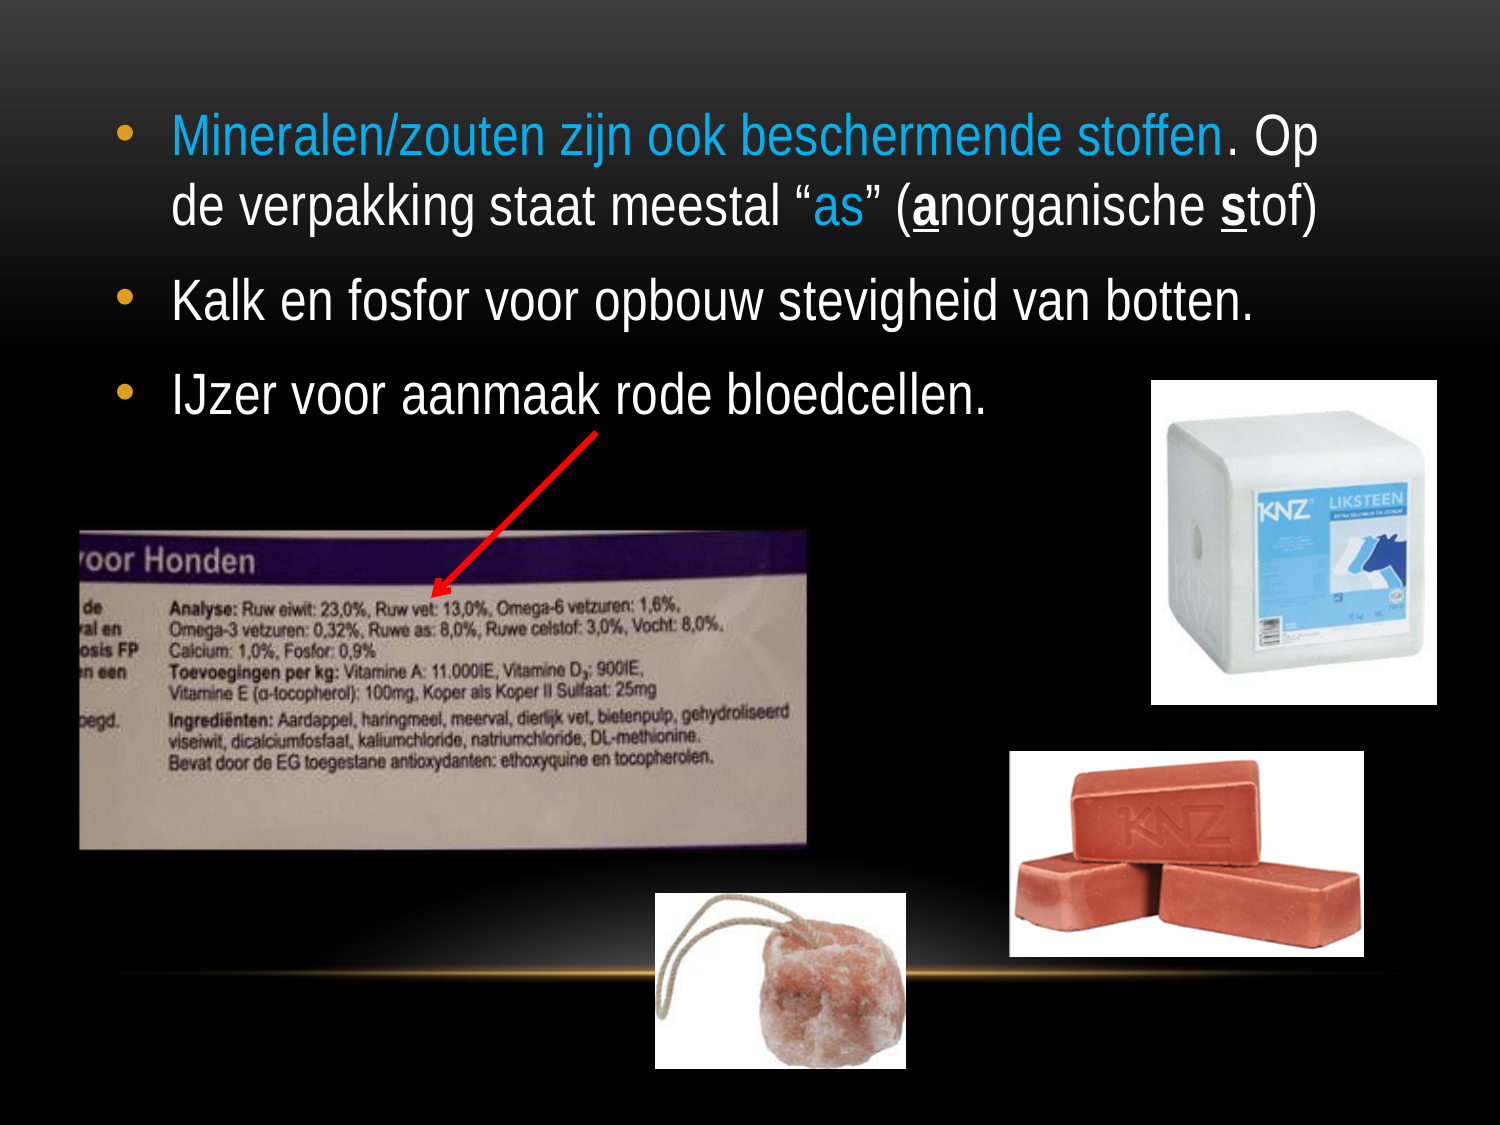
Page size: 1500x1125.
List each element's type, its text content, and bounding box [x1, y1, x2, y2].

list Mineralen/zouten zijn ook beschermende stoffen. Op de verpakking staat meestal “as” (anorganische stof) Kalk en fosfor voor opbouw stevigheid van botten. IJzer voor aanmaak rode bloedcellen. [99, 90, 1400, 938]
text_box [430, 432, 597, 599]
picture [0, 0, 1500, 1125]
